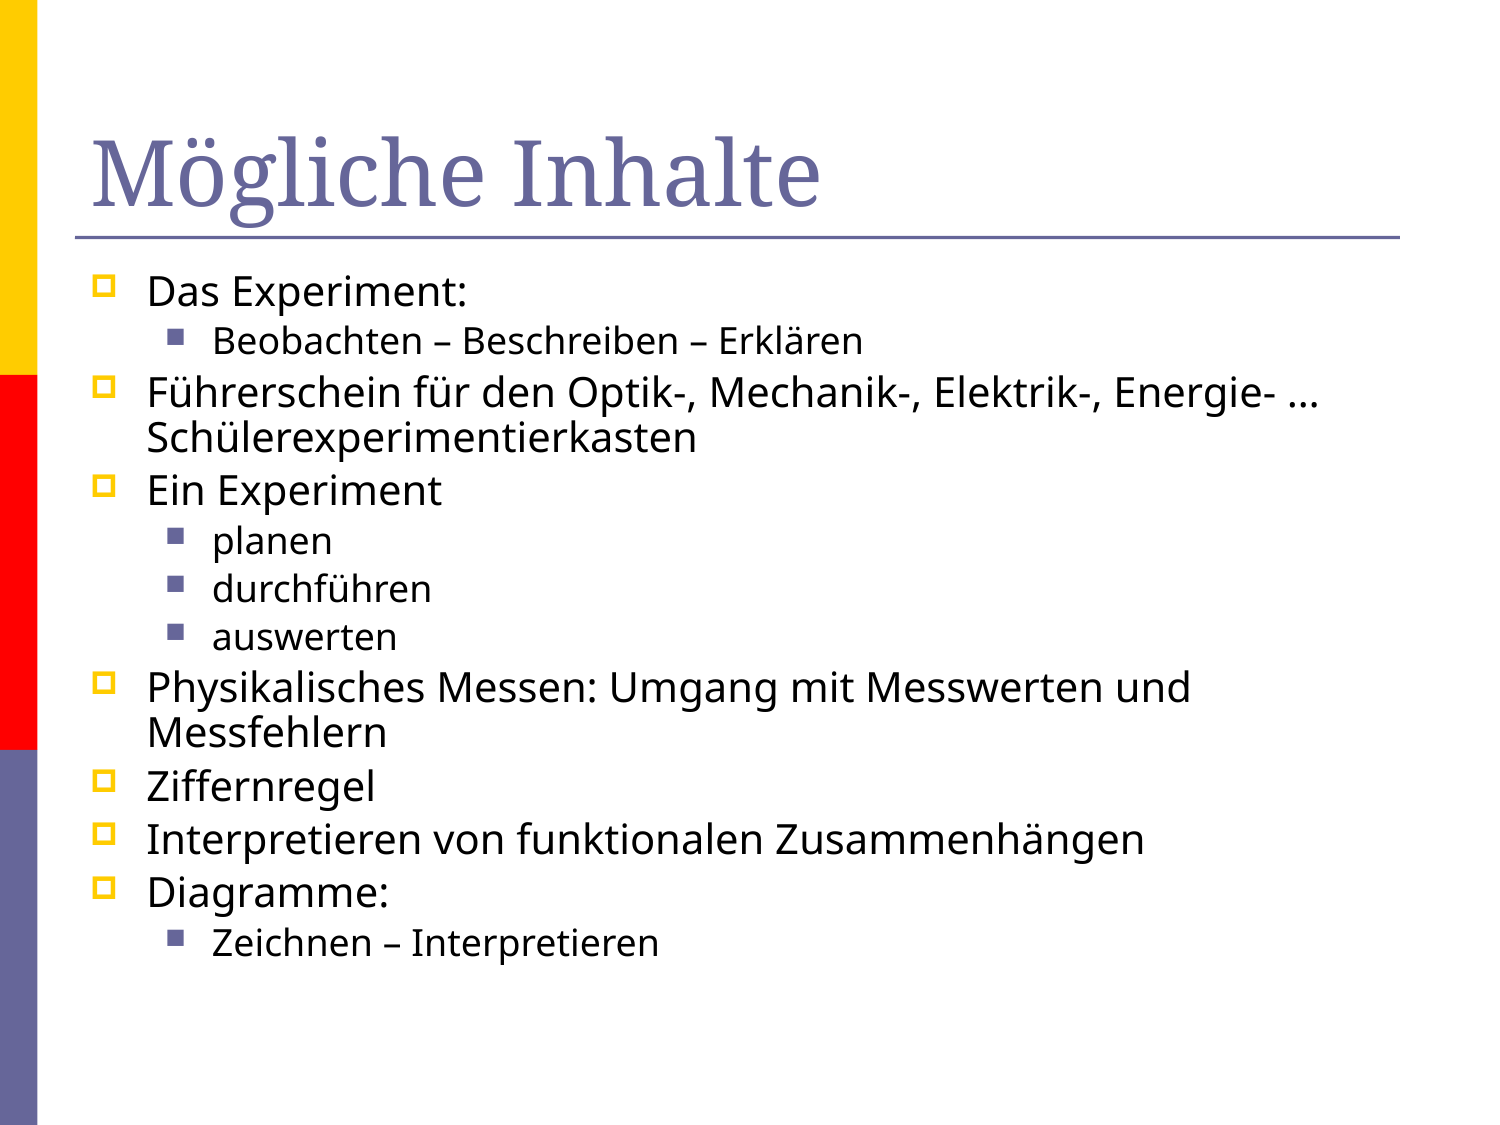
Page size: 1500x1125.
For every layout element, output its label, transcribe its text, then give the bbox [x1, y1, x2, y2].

title Mögliche Inhalte [75, 45, 1425, 233]
list Das Experiment: Beobachten – Beschreiben – Erklären Führerschein für den Optik-, Mechanik-, Elektrik-, Energie- … Schülerexperimentierkasten Ein Experiment planen durchführen auswerten Physikalisches Messen: Umgang mit Messwerten und Messfehlern Ziffernregel Interpretieren von funktionalen Zusammenhängen Diagramme: Zeichnen – Interpretieren [75, 262, 1425, 1006]
